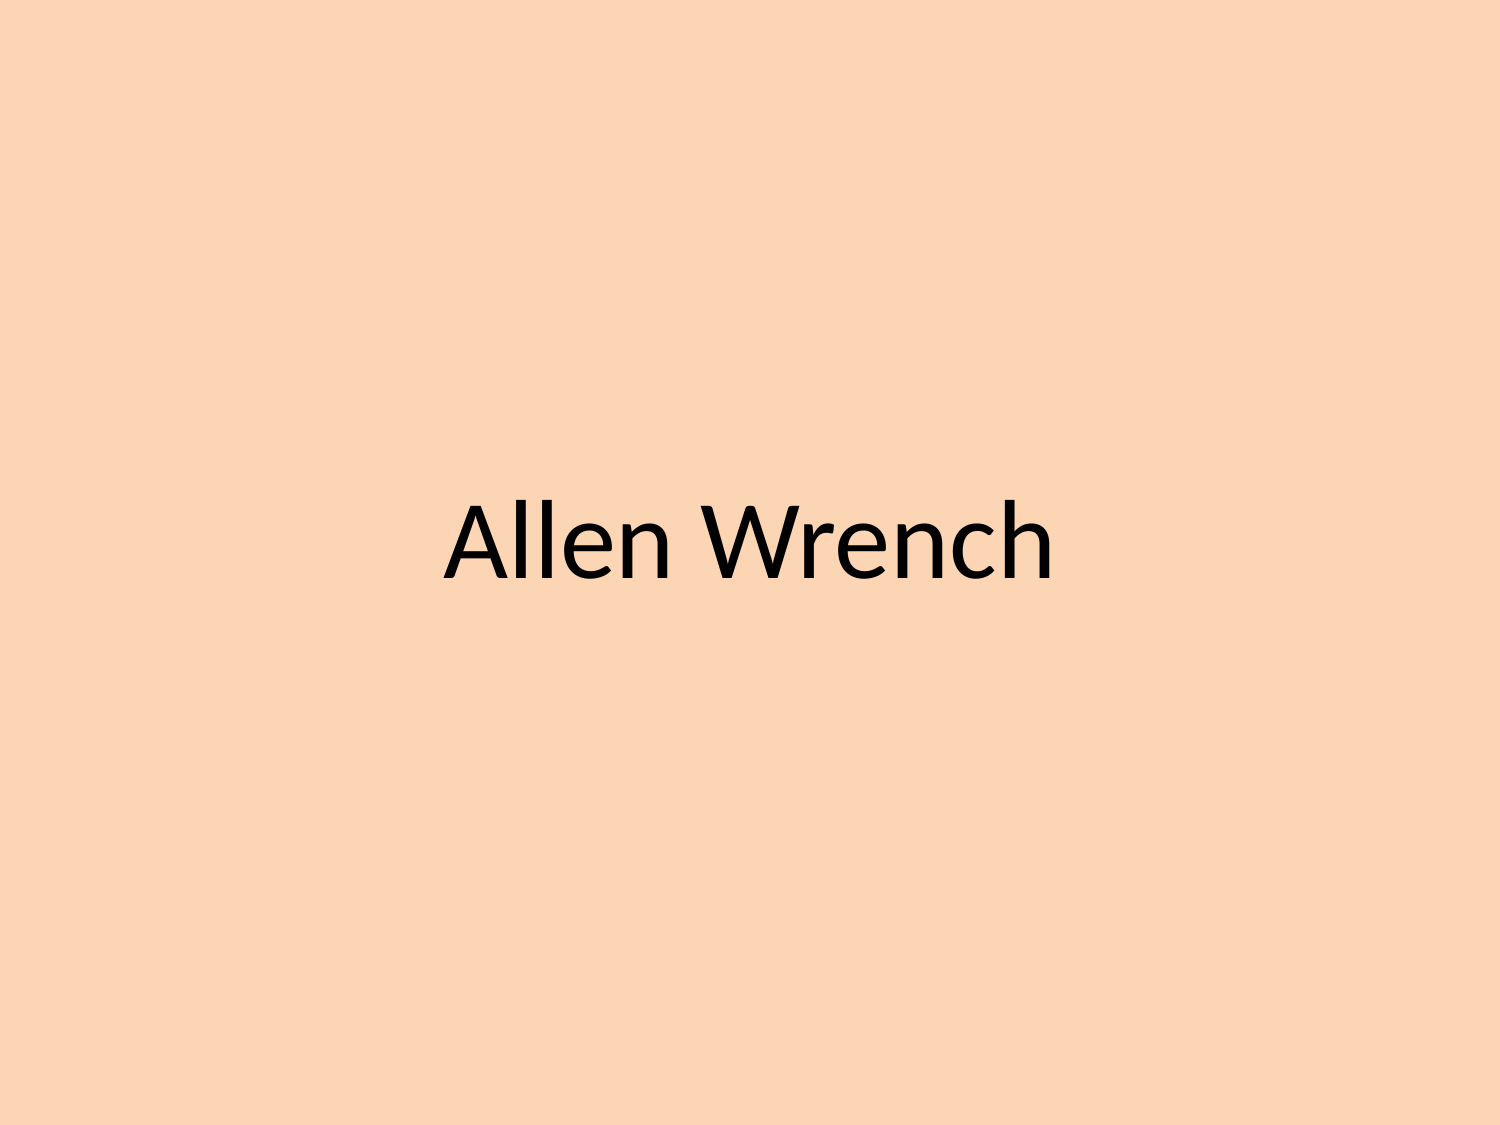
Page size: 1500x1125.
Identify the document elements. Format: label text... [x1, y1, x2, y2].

list Allen Wrench [75, 262, 1425, 1005]
